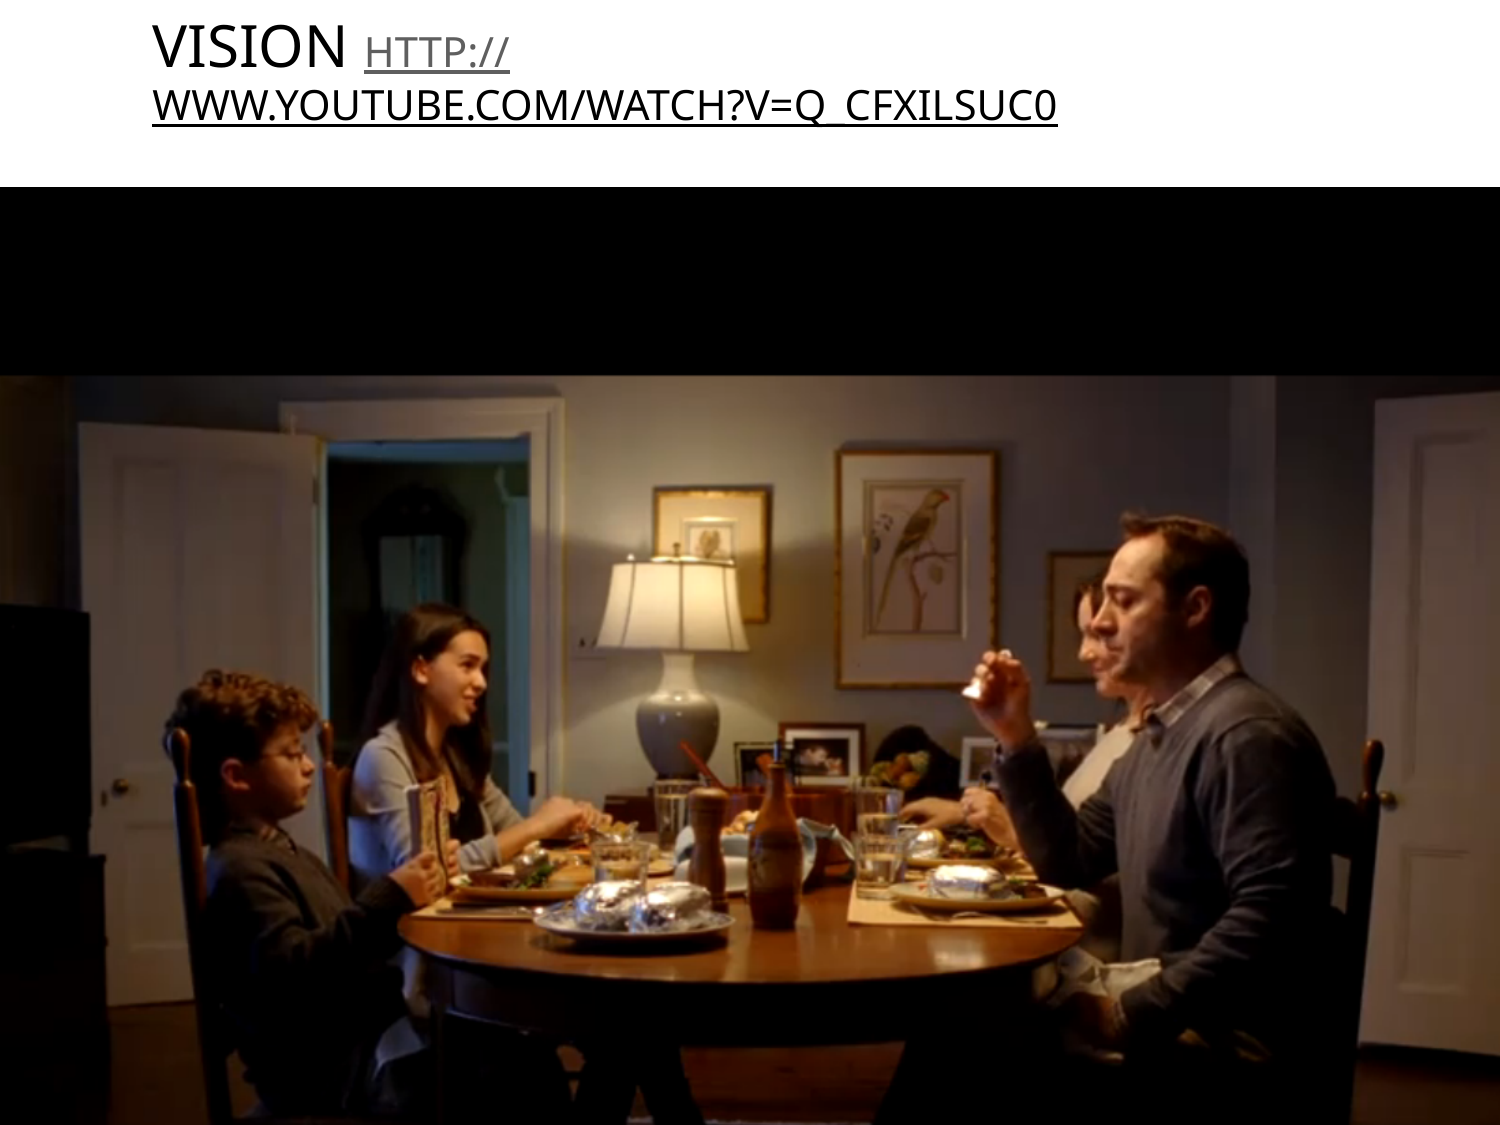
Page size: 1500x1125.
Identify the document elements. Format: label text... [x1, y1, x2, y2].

title Vision http://www.youtube.com/watch?v=Q_CFXIlsuc0 [137, 97, 1372, 183]
picture [0, 187, 1500, 1125]
